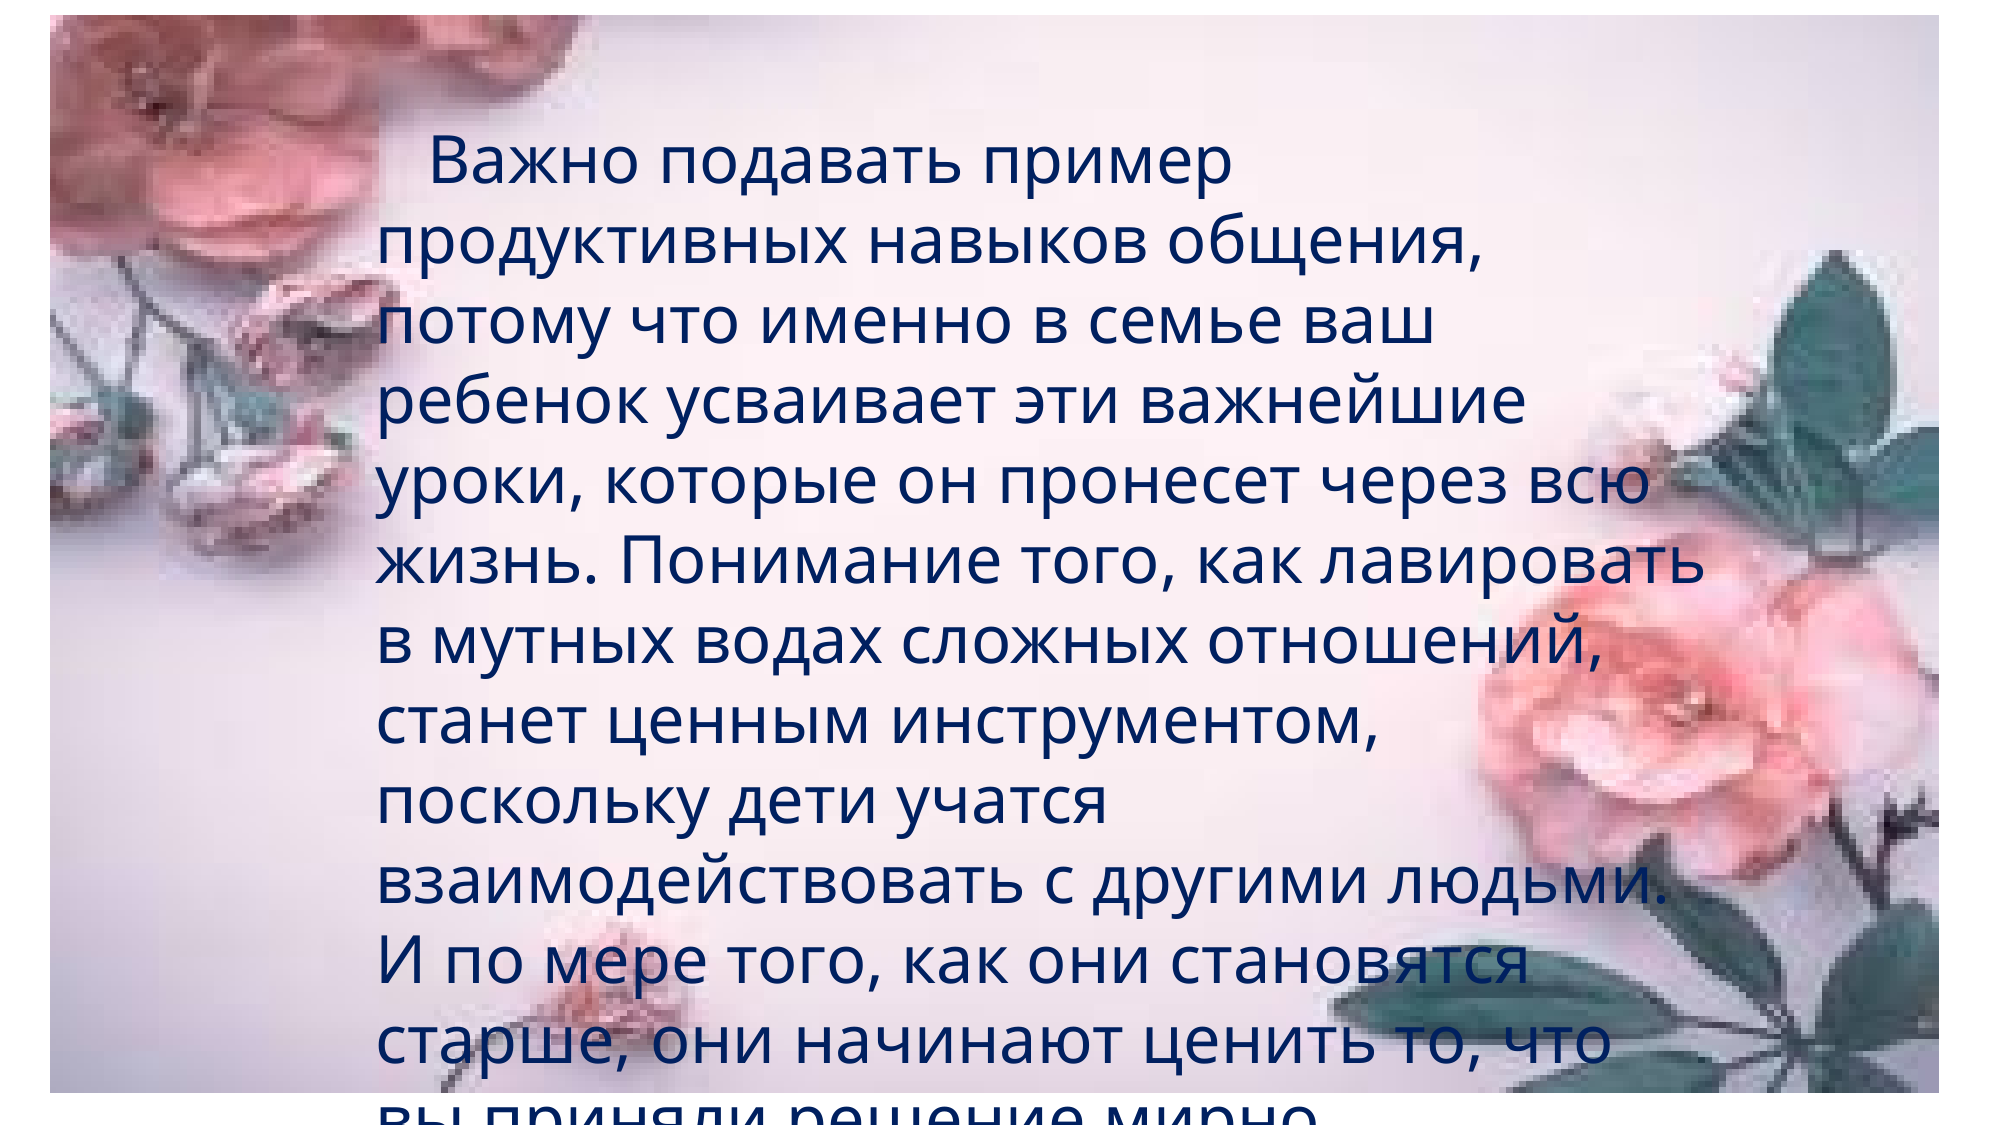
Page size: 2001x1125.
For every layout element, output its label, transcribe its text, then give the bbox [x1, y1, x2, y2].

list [49, 15, 1939, 1093]
text_box Важно подавать пример продуктивных навыков общения, потому что именно в семье ваш ребенок усваивает эти важнейшие уроки, которые он пронесет через всю жизнь. Понимание того, как лавировать в мутных водах сложных отношений, станет ценным инструментом, поскольку дети учатся взаимодействовать с другими людьми. И по мере того, как они становятся старше, они начинают ценить то, что вы приняли решение мирно сотрудничать ради своей любви к ним. [360, 1093, 1725, 1125]
